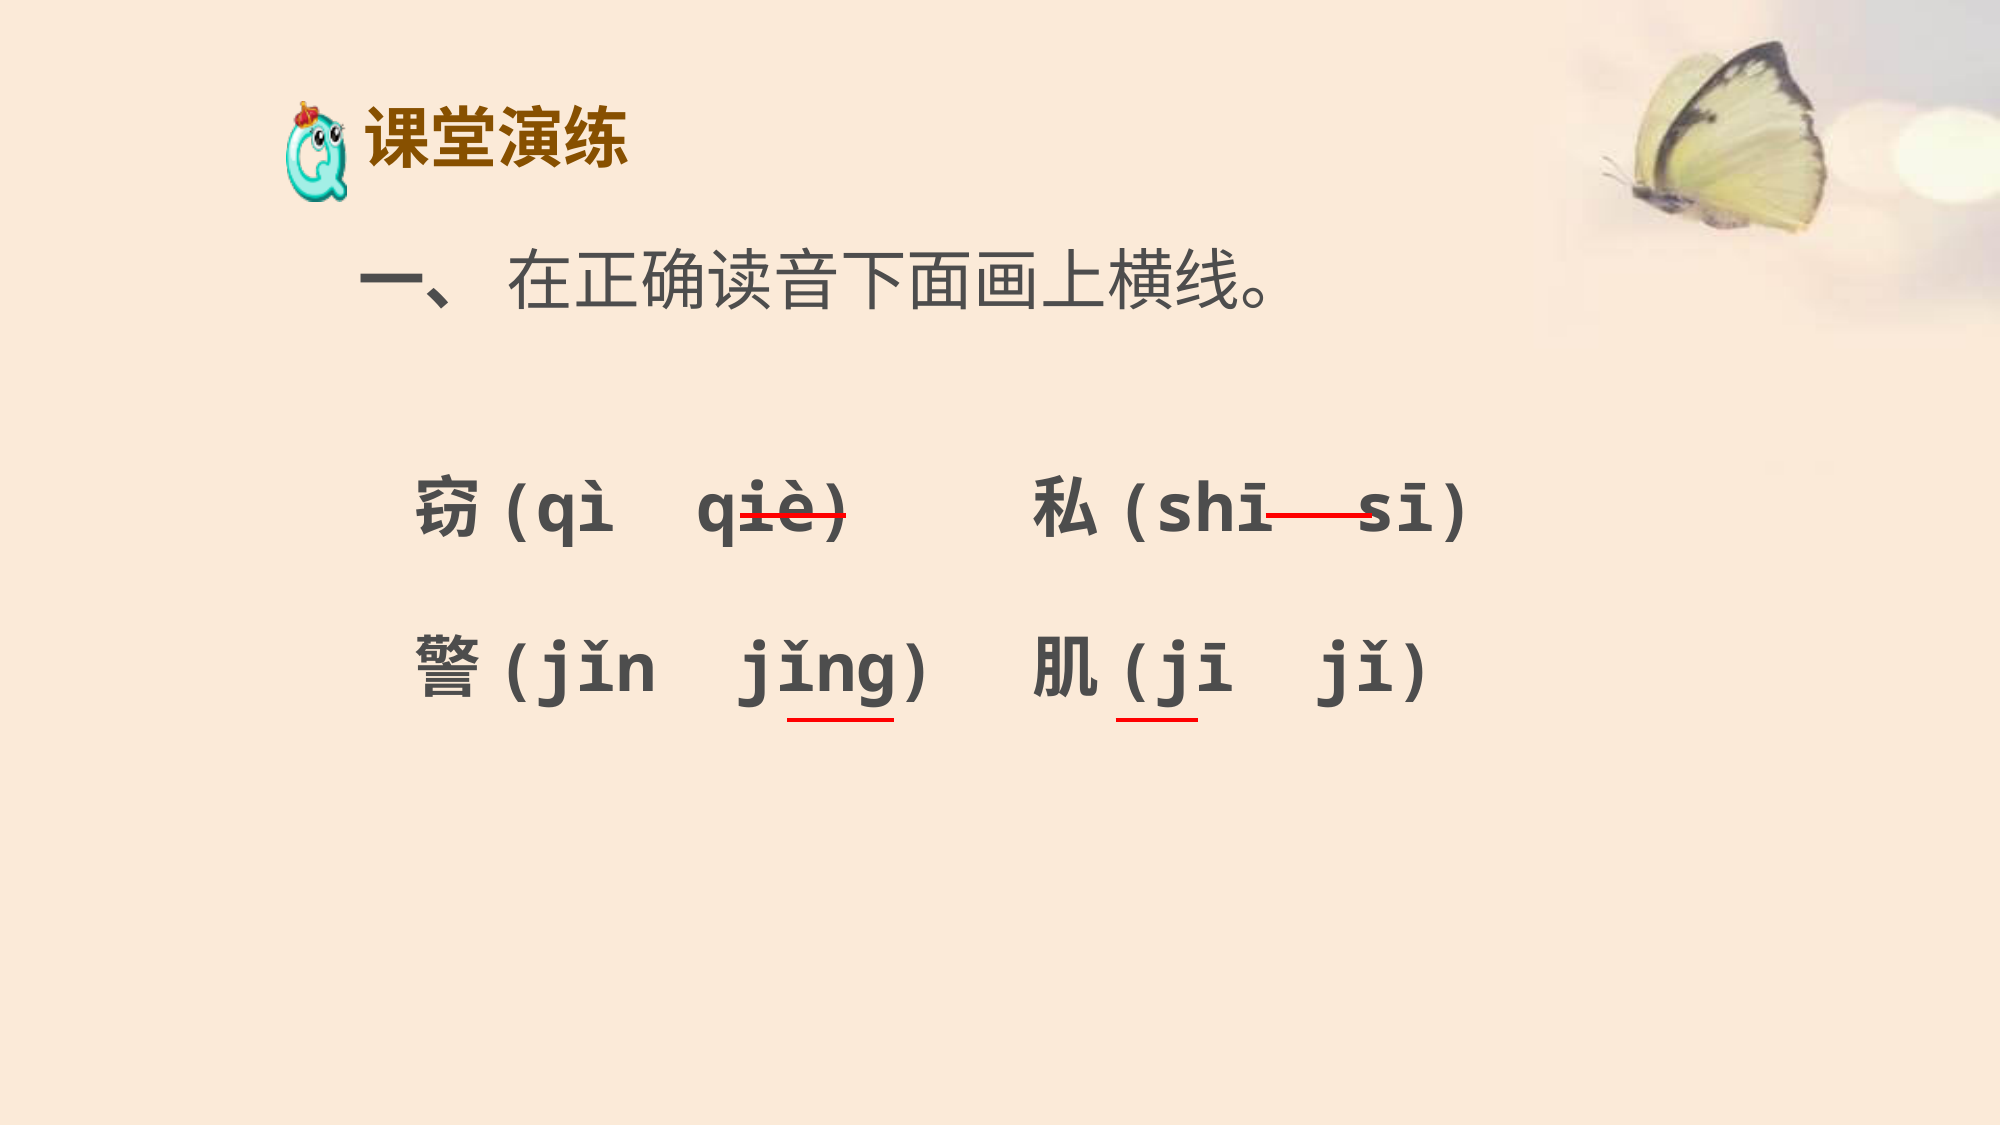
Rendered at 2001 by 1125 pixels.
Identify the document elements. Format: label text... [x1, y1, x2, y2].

text_box 一、 在正确读音下面画上横线。 [346, 216, 1734, 419]
text_box 窃(qì qiè) 私(shī sī) 警(jǐn jǐnɡ) 肌(jī jǐ) [399, 457, 1531, 713]
text_box 课堂演练 [352, 89, 682, 182]
picture [0, 0, 2000, 1125]
